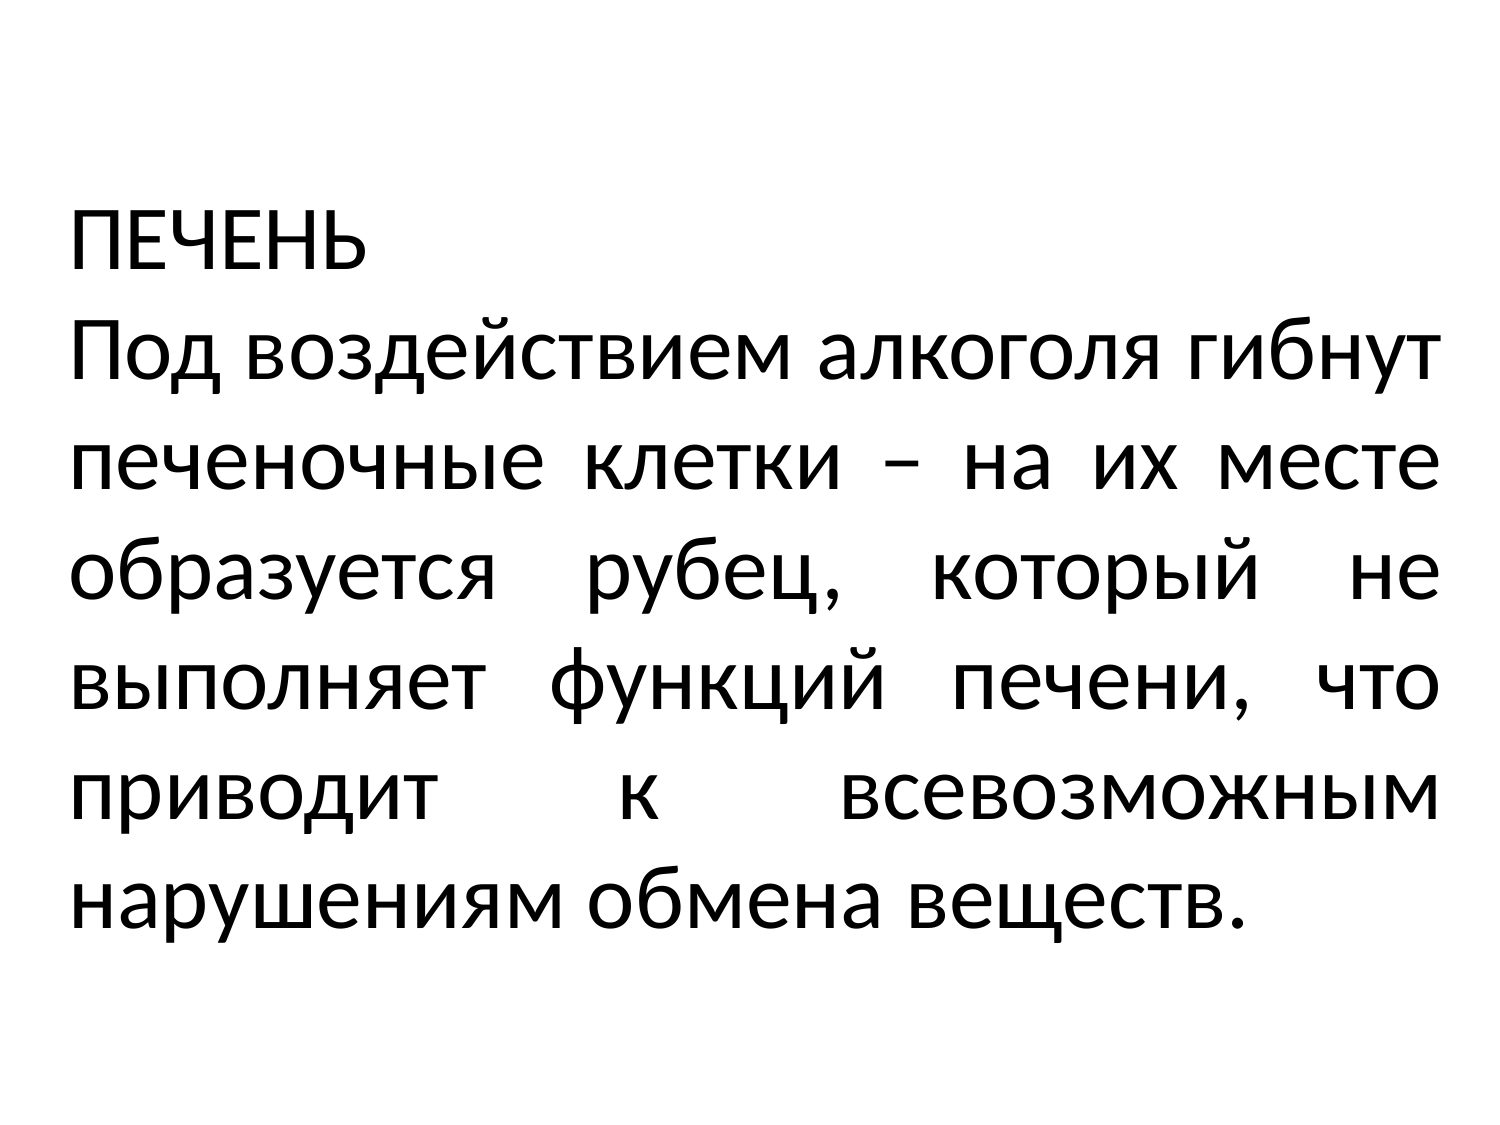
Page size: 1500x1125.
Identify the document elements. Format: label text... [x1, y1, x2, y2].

title ПЕЧЕНЬ Под воздействием алкоголя гибнут печеночные клетки – на их месте образуется рубец, который не выполняет функций печени, что приводит к всевозможным нарушениям обмена веществ. [53, 42, 1459, 1083]
